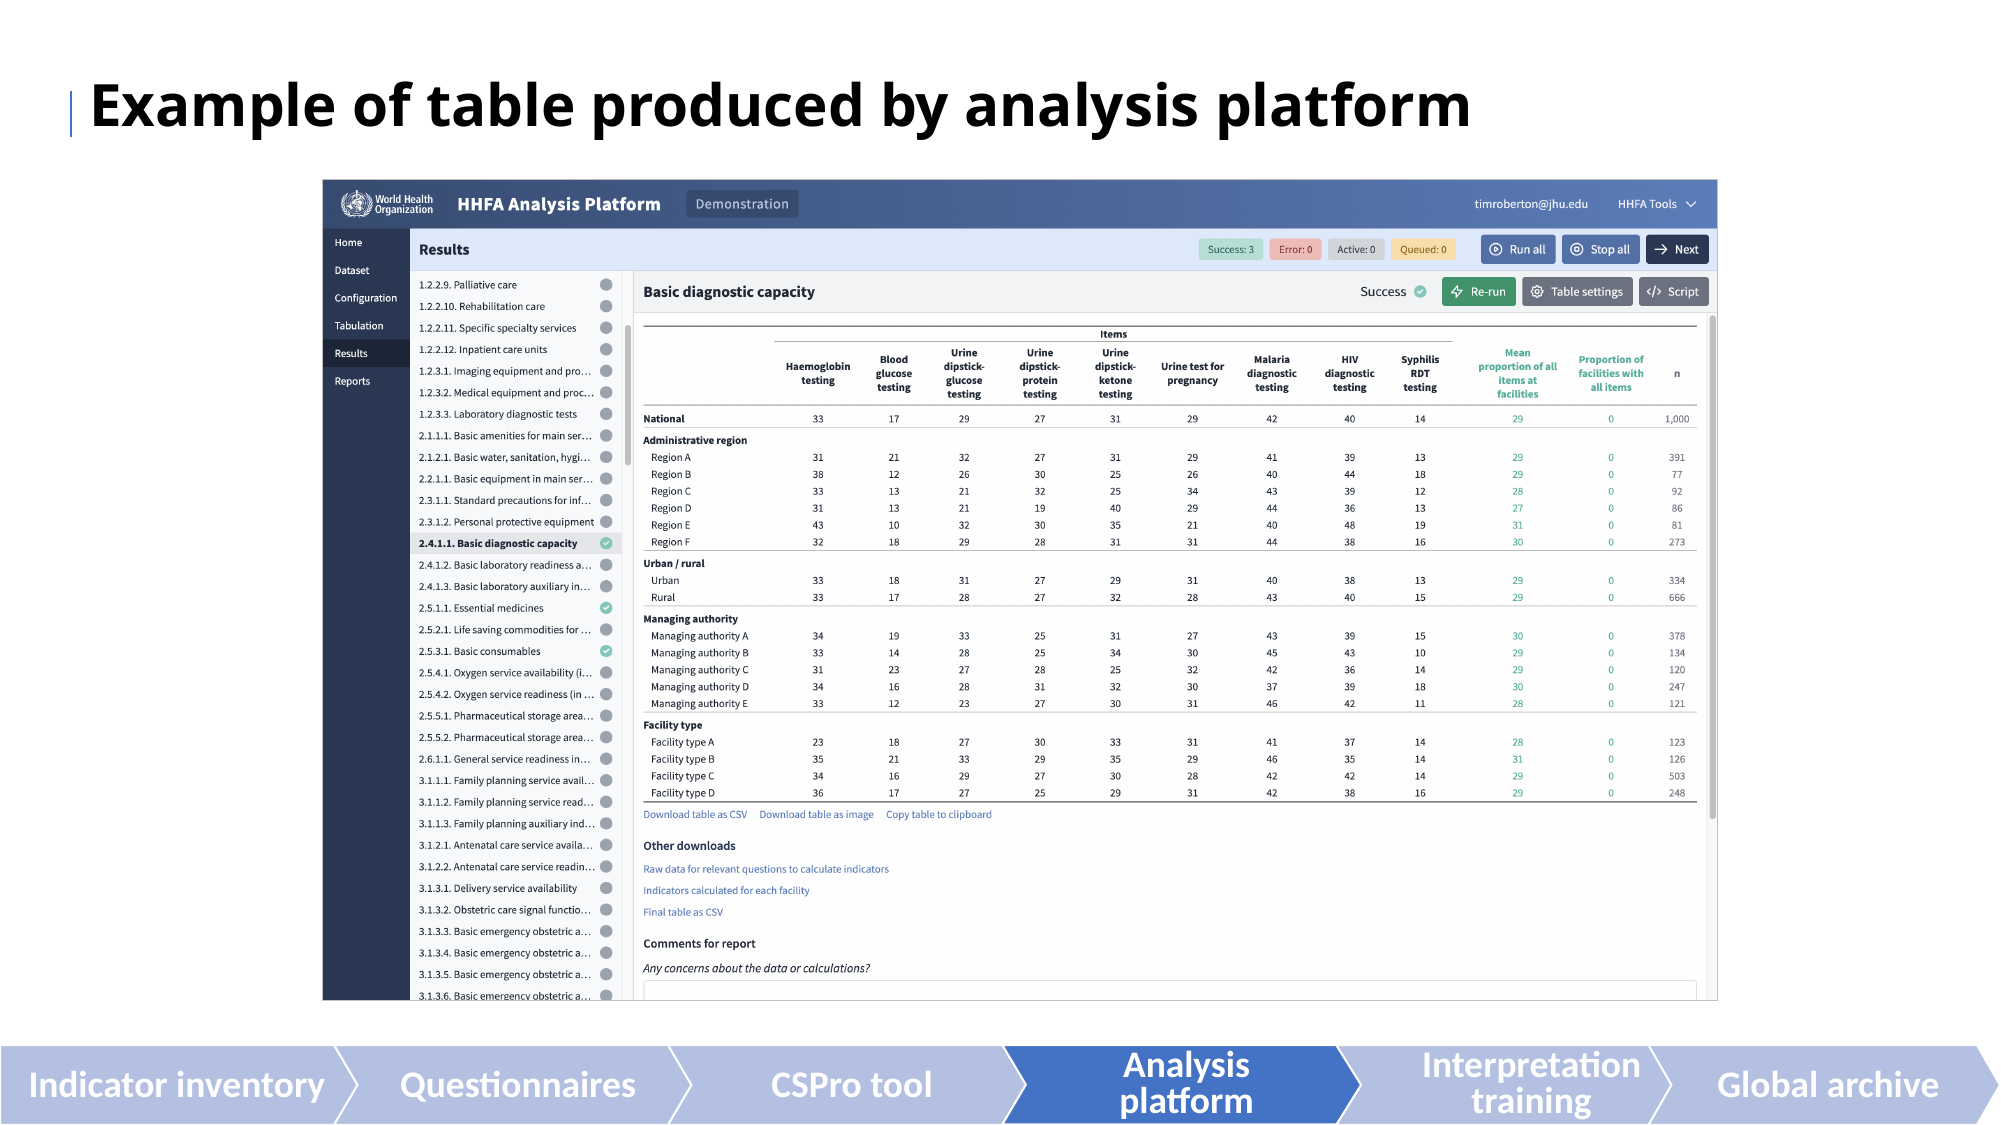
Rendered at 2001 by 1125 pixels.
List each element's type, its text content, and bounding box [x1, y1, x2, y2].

picture [322, 179, 1718, 1001]
text_box Example of table produced by analysis platform [74, 69, 1842, 157]
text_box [0, 1044, 2000, 1125]
